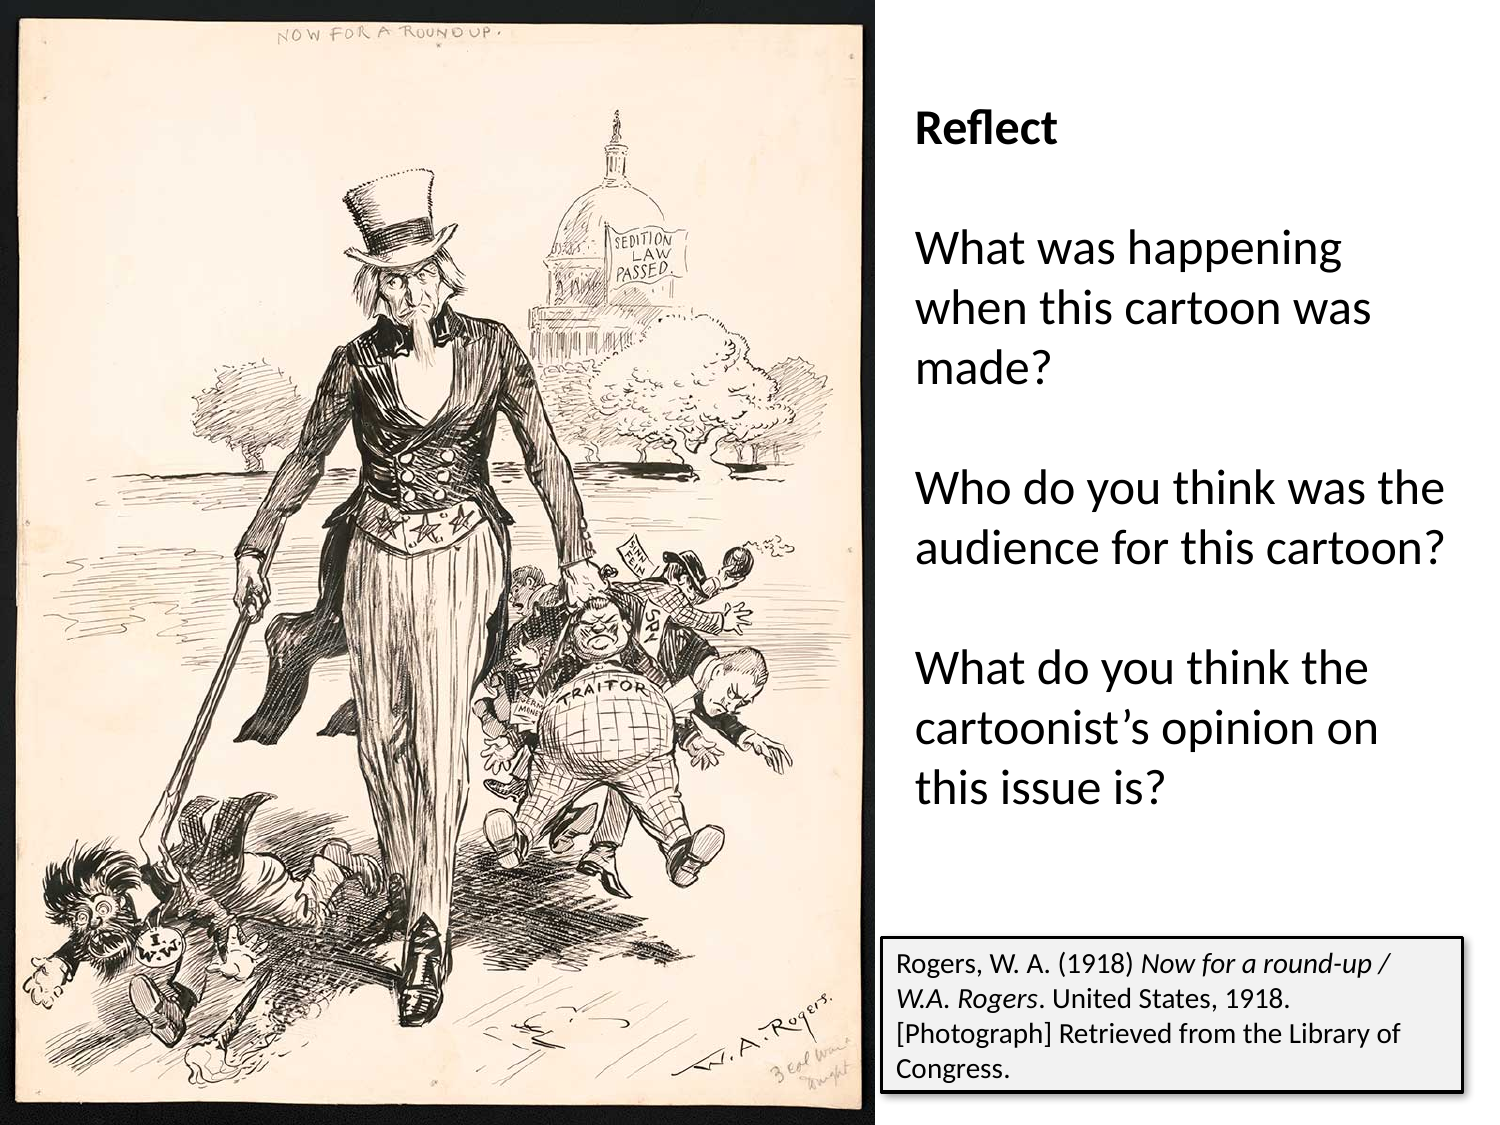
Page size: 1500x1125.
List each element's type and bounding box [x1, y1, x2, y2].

text_box [0, 0, 1463, 1125]
